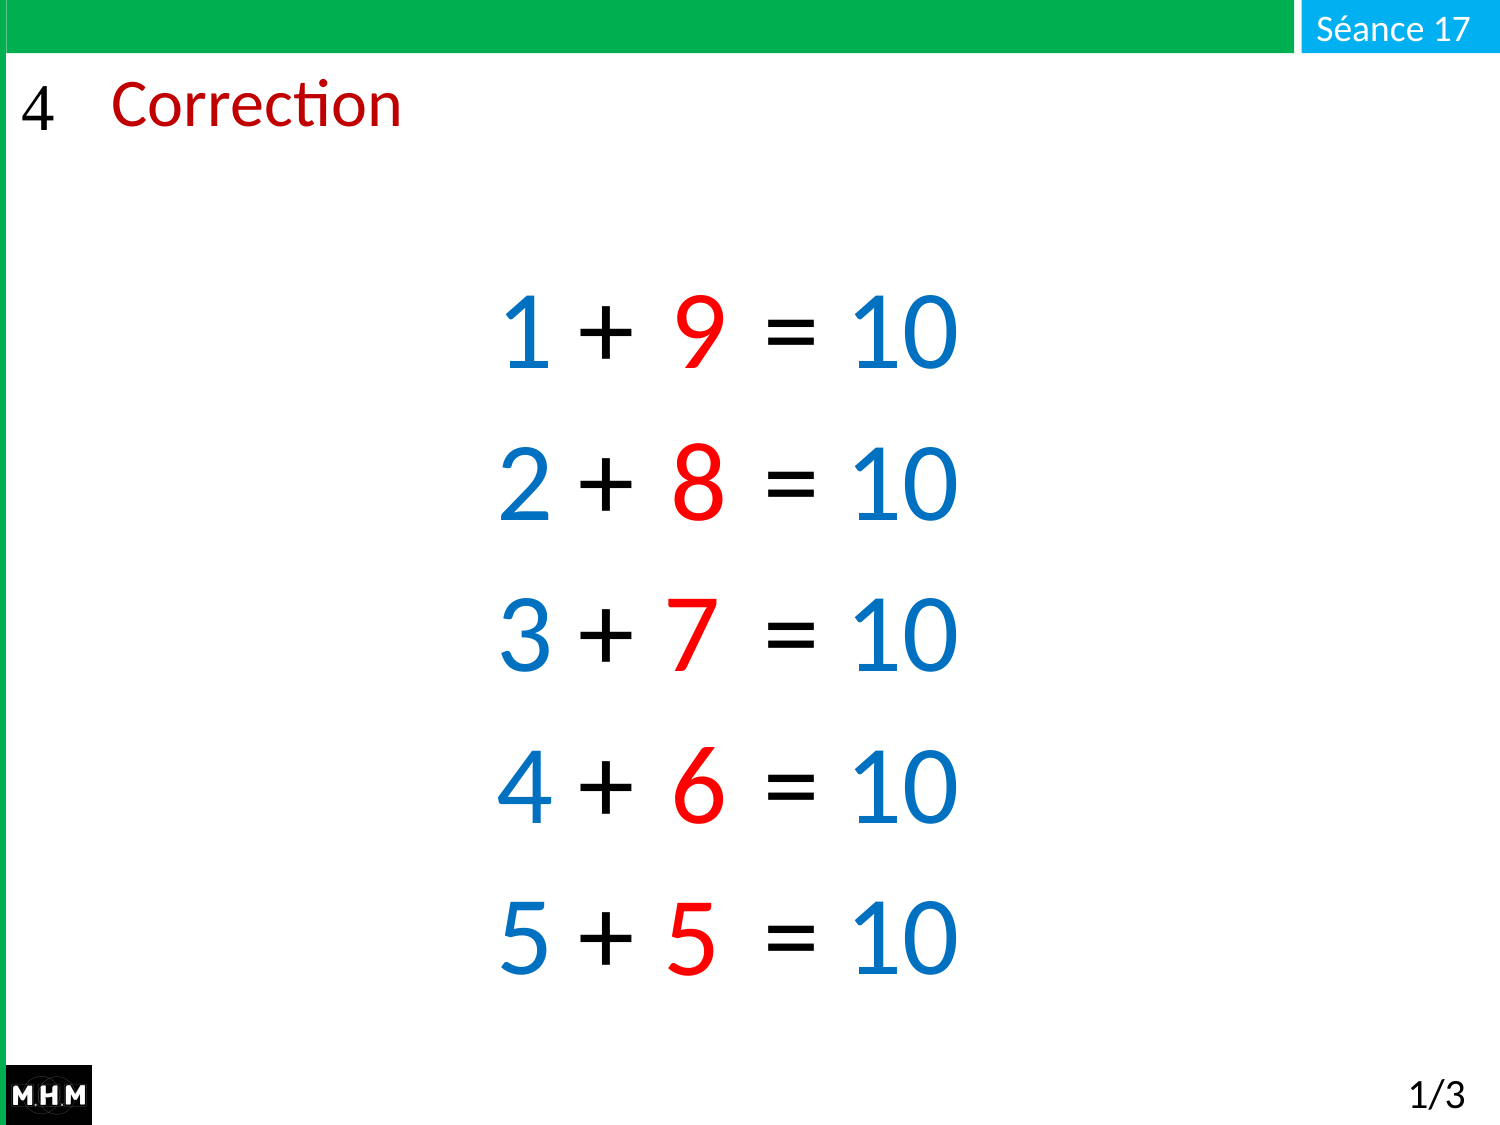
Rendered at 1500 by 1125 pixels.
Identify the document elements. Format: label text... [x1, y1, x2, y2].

picture [6, 1065, 92, 1125]
text_box 6 [647, 703, 750, 854]
text_box 1 + … = 10 [481, 248, 647, 399]
text_box 8 [647, 400, 750, 551]
text_box 2 + … = 10 [481, 400, 647, 551]
text_box 5 [640, 855, 744, 1006]
text_box 1 + … = 10 [750, 248, 1019, 399]
text_box 7 [640, 551, 744, 702]
text_box 5 + … = 10 [481, 854, 1019, 1005]
list 1/3 [1373, 1064, 1500, 1125]
text_box 3 + … = 10 [744, 551, 1019, 702]
title Correction [96, 60, 1391, 150]
text_box 2 + … = 10 [750, 400, 1019, 551]
text_box 4 + … = 10 [481, 703, 647, 854]
text_box 3 + … = 10 [481, 551, 640, 702]
text_box 4 + … = 10 [750, 703, 1019, 854]
text_box 9 [647, 248, 750, 399]
